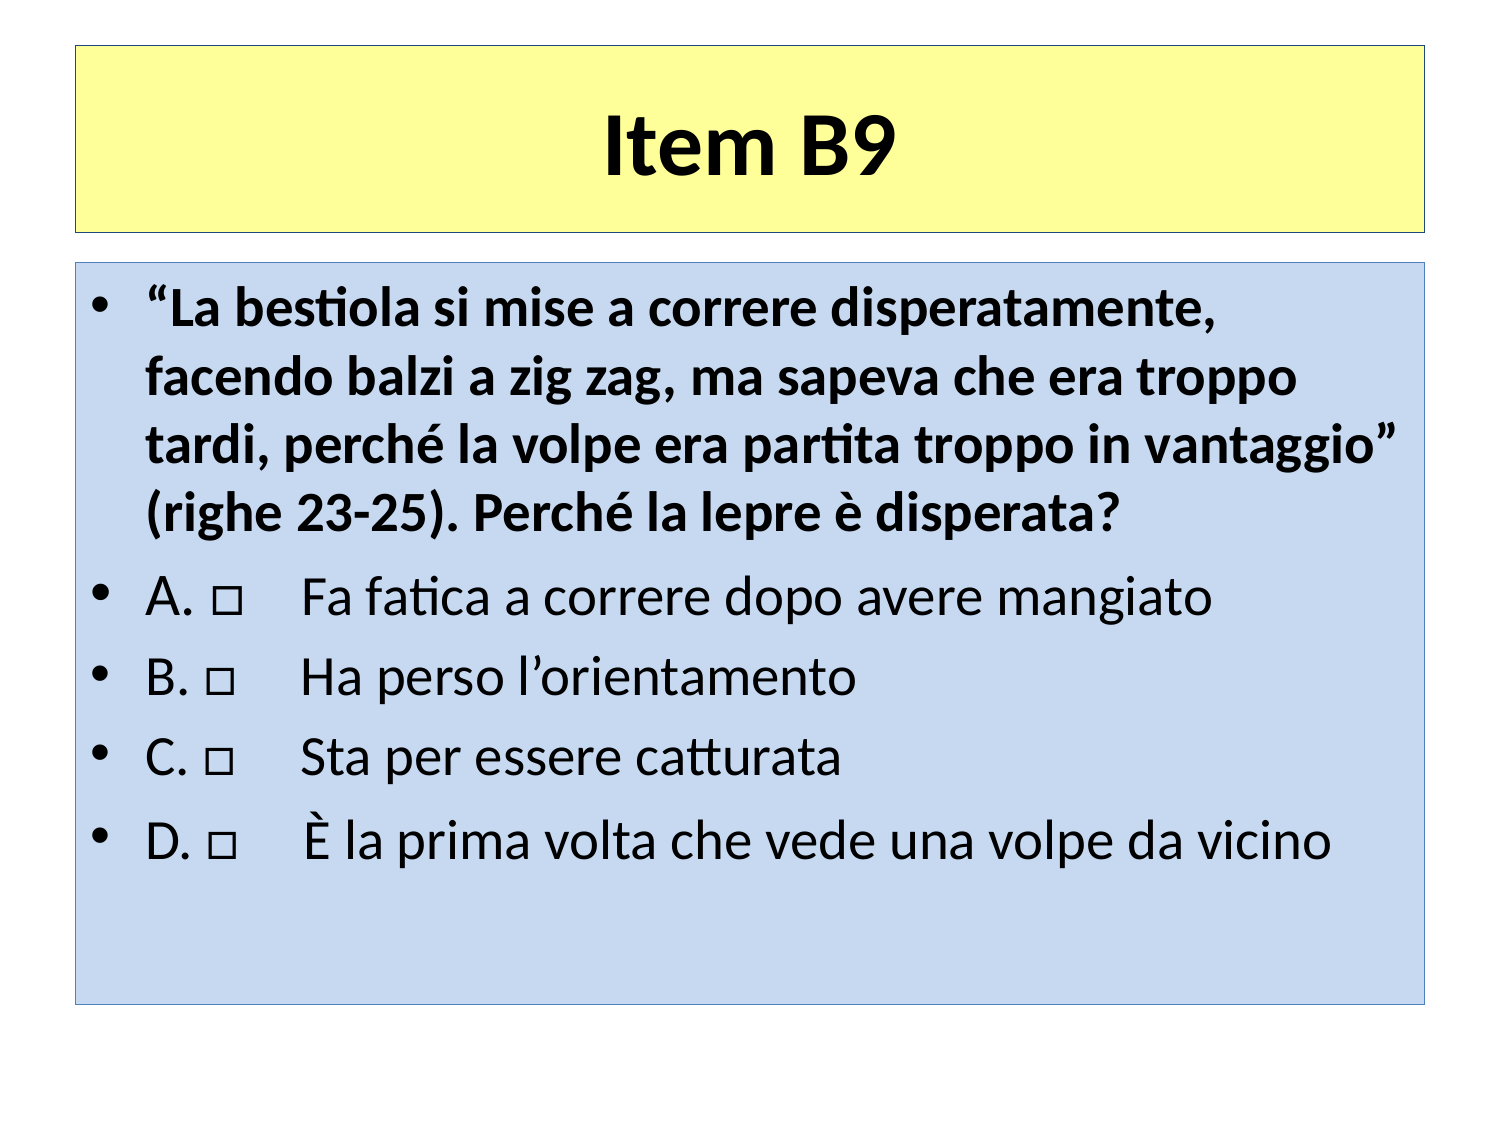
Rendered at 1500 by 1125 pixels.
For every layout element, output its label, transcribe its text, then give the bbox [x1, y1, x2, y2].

title Item B9 [75, 45, 1425, 233]
list “La bestiola si mise a correre disperatamente, facendo balzi a zig zag, ma sapeva che era troppo tardi, perché la volpe era partita troppo in vantaggio” (righe 23-25). Perché la lepre è disperata? A. □ Fa fatica a correre dopo avere mangiato B. □ Ha perso l’orientamento C. □ Sta per essere catturata D. □ È la prima volta che vede una volpe da vicino [75, 262, 1425, 1005]
